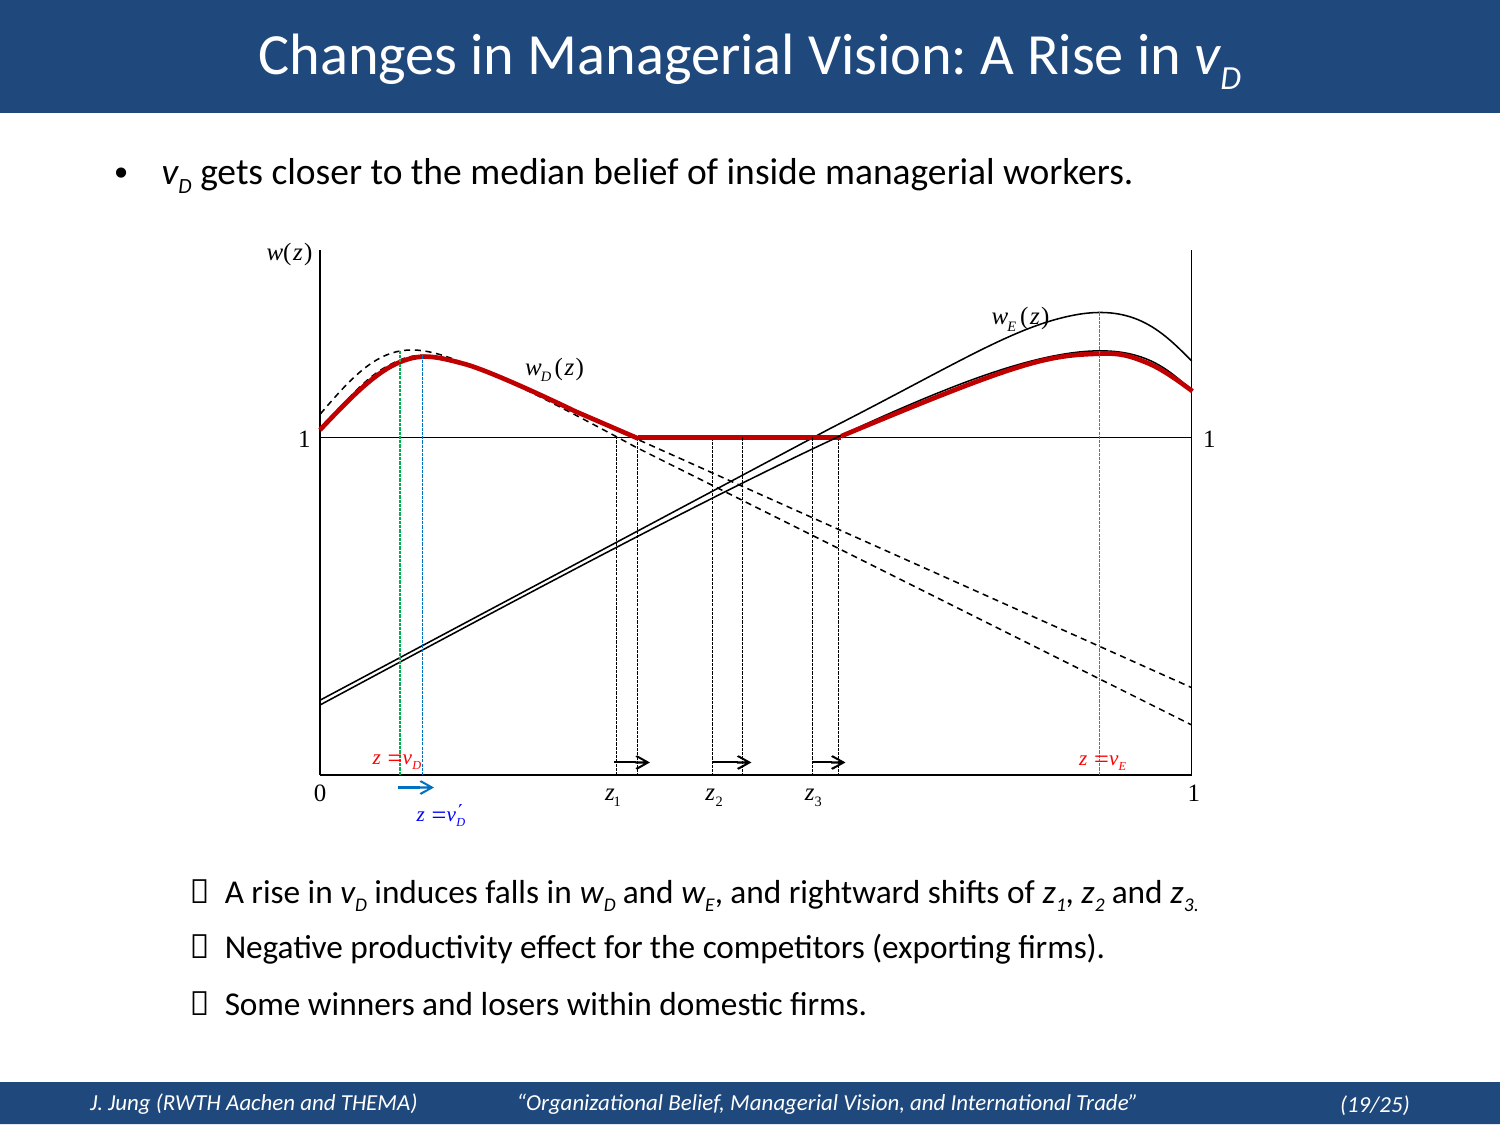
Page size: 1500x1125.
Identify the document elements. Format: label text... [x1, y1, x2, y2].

text_box vD gets closer to the median belief of inside managerial workers. [99, 139, 1300, 206]
footer J. Jung (RWTH Aachen and THEMA) “Organizational Belief, Managerial Vision, and International Trade” [75, 1076, 1200, 1125]
text_box  Negative productivity effect for the competitors (exporting firms). [174, 917, 1375, 973]
title Changes in Managerial Vision: A Rise in vD [0, 0, 1500, 113]
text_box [368, 742, 418, 776]
text_box  A rise in vD induces falls in wD and wE, and rightward shifts of z1, z2 and z3. [174, 862, 1375, 917]
text_box  Some winners and losers within domestic firms. [174, 974, 1438, 1030]
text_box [262, 237, 1217, 813]
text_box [412, 799, 470, 832]
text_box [1074, 743, 1132, 776]
slide_number (19/25) [1074, 1082, 1425, 1125]
